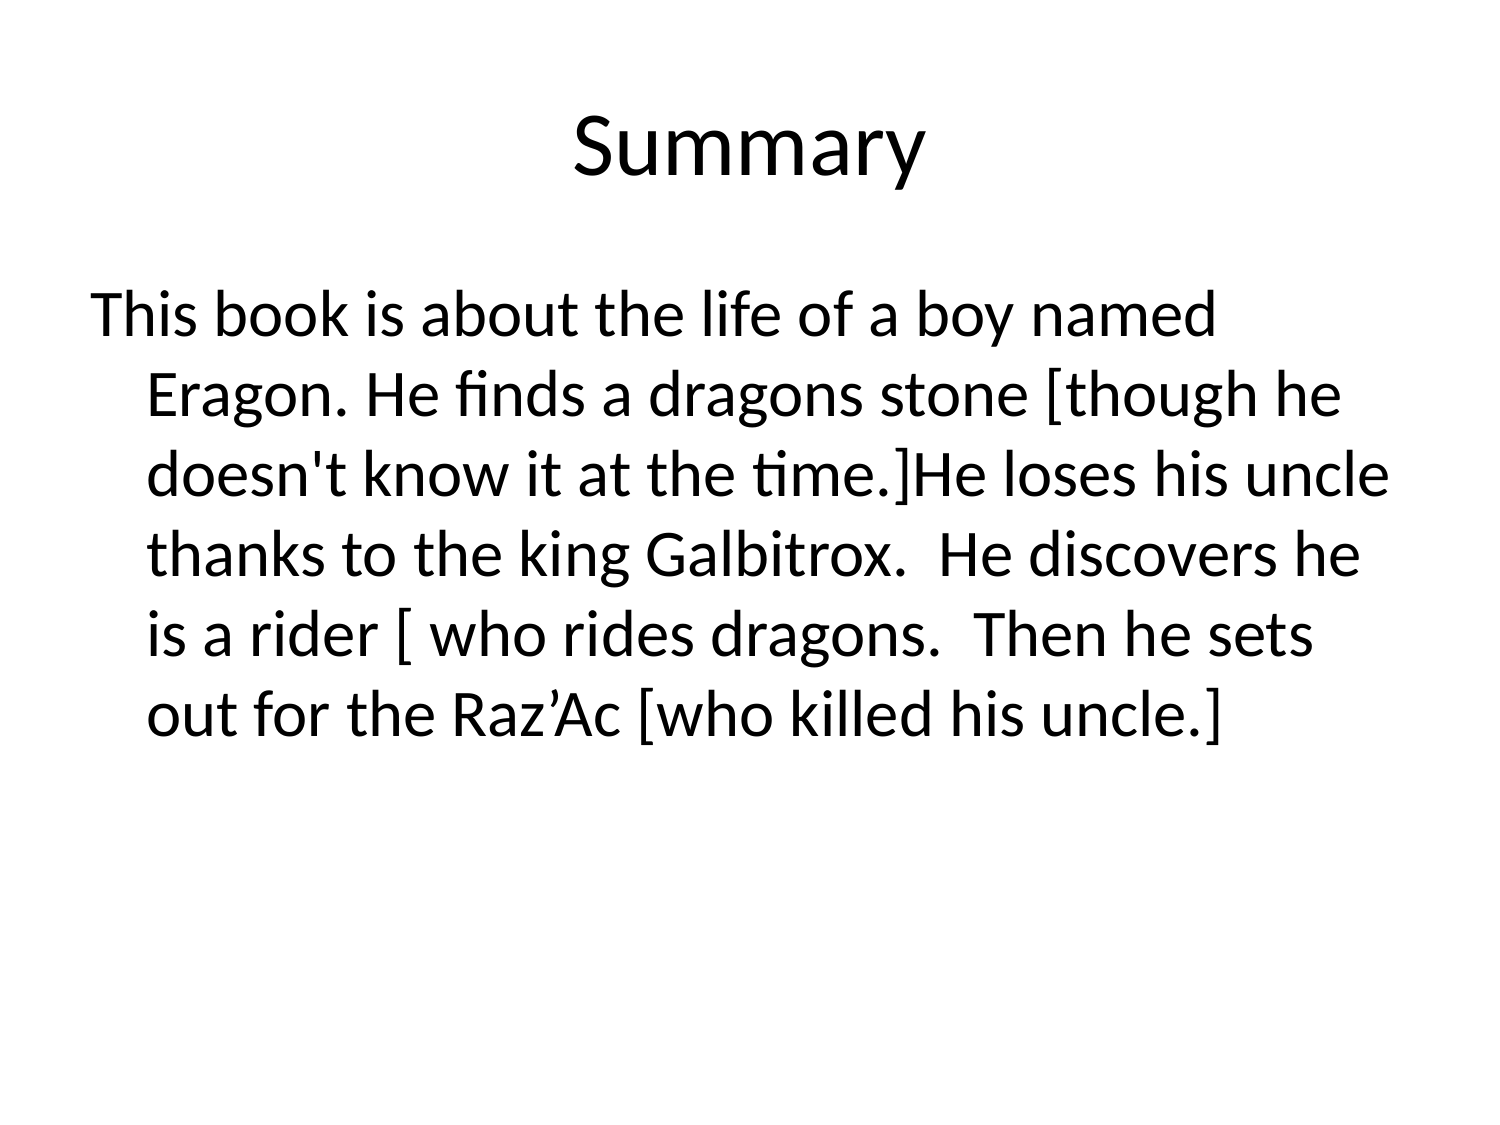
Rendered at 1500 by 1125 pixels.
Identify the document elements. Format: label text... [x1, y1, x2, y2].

list This book is about the life of a boy named Eragon. He finds a dragons stone [though he doesn't know it at the time.]He loses his uncle thanks to the king Galbitrox. He discovers he is a rider [ who rides dragons. Then he sets out for the Raz’Ac [who killed his uncle.] [75, 262, 1425, 1005]
title Summary [75, 45, 1425, 233]
